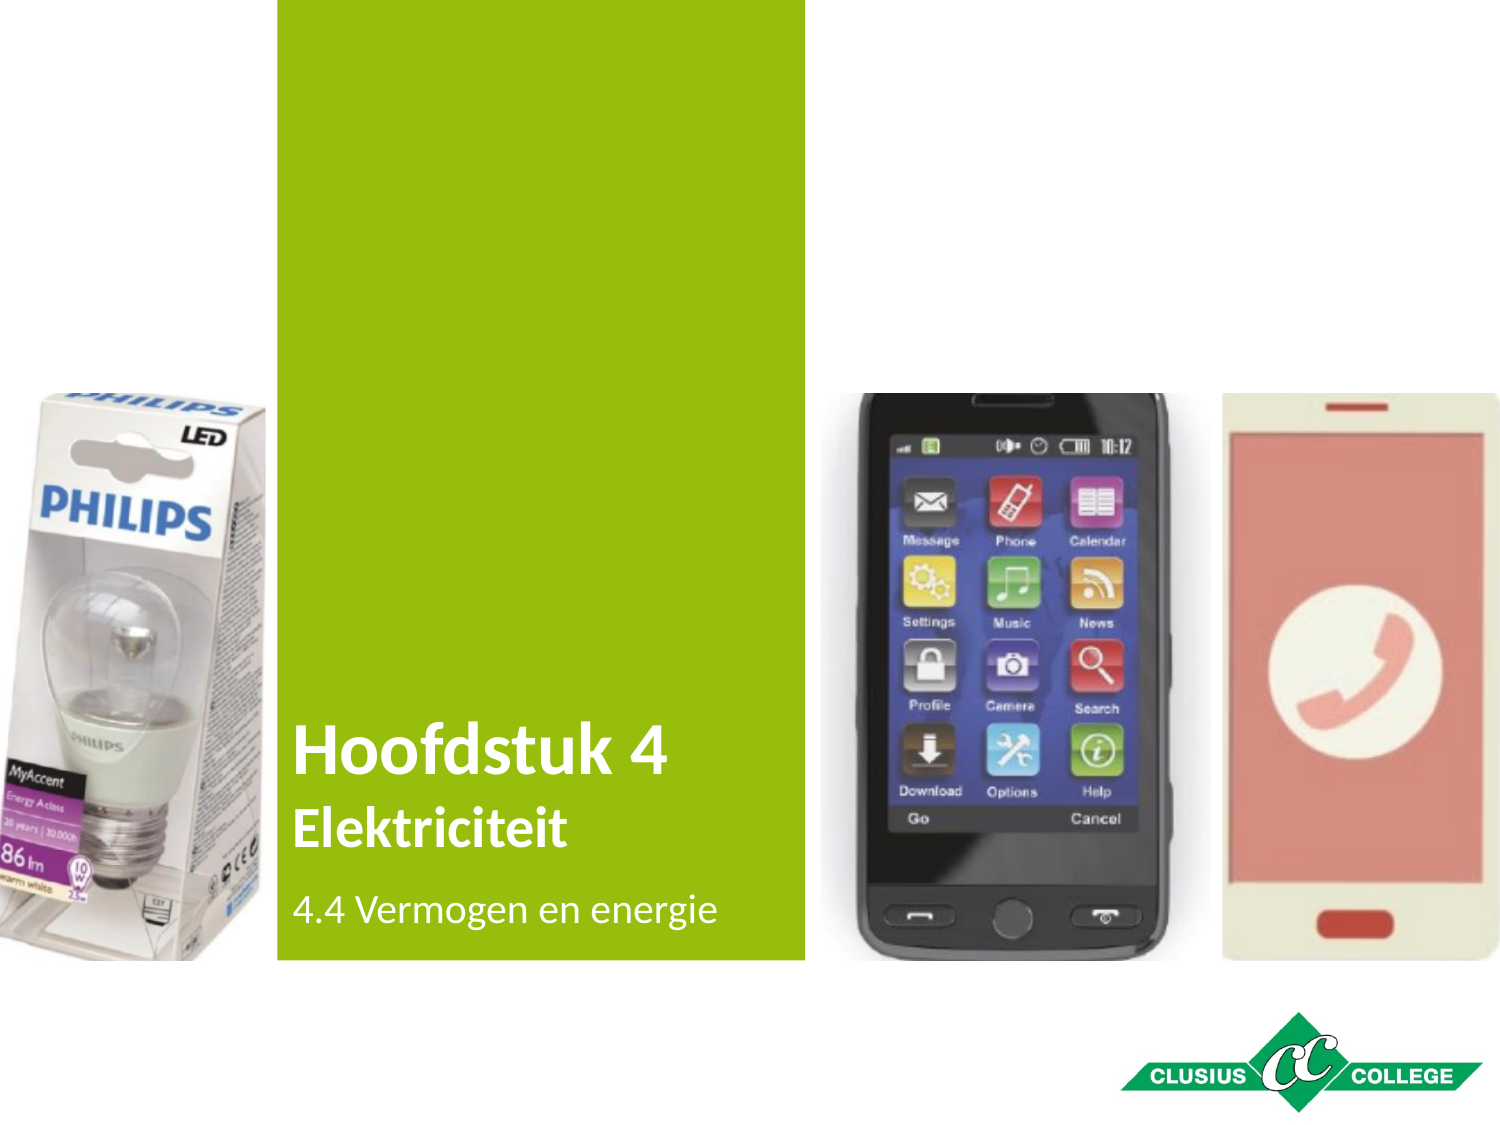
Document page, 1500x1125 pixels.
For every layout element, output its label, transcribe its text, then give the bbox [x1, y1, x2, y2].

picture [0, 393, 266, 961]
text_box [275, 0, 807, 963]
picture [820, 393, 1211, 961]
picture [1222, 393, 1500, 961]
picture [1103, 999, 1500, 1125]
title Hoofdstuk 4 Elektriciteit [277, 683, 806, 874]
subtitle 4.4 Vermogen en energie [277, 874, 806, 965]
